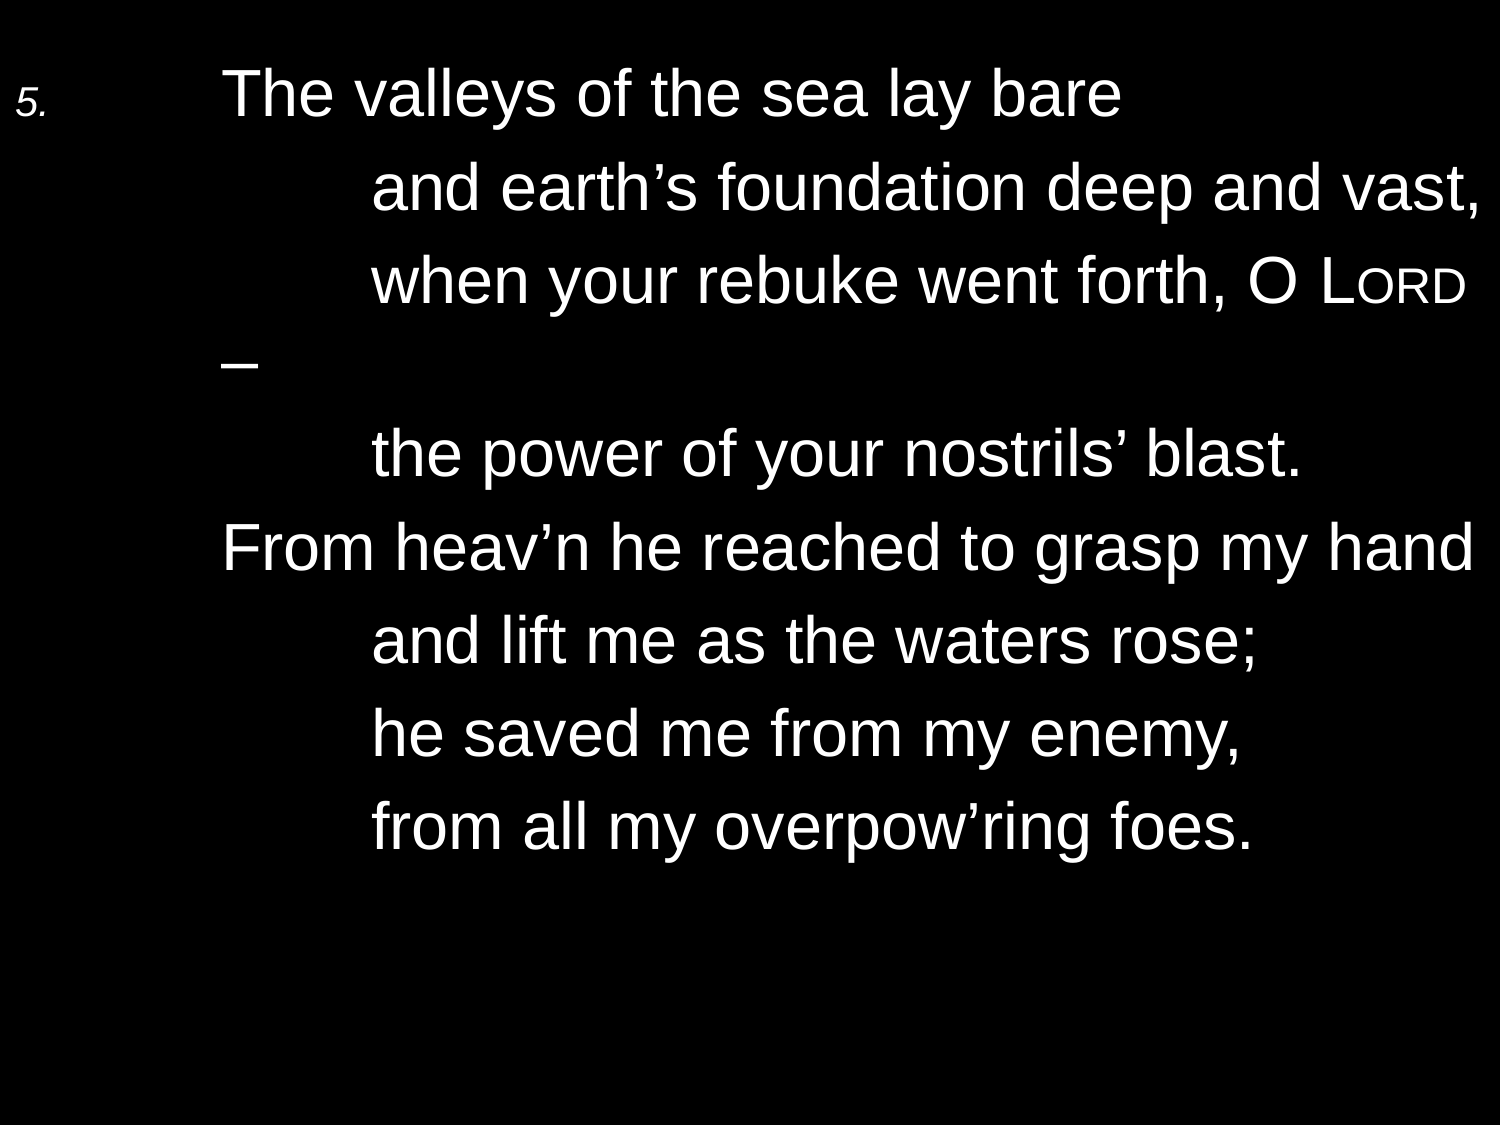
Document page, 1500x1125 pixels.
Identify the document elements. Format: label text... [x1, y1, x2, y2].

list 5. The valleys of the sea lay bare and earth’s foundation deep and vast, when your rebuke went forth, O Lord – the power of your nostrils’ blast. From heav’n he reached to grasp my hand and lift me as the waters rose; he saved me from my enemy, from all my overpow’ring foes. [0, 42, 1500, 1047]
